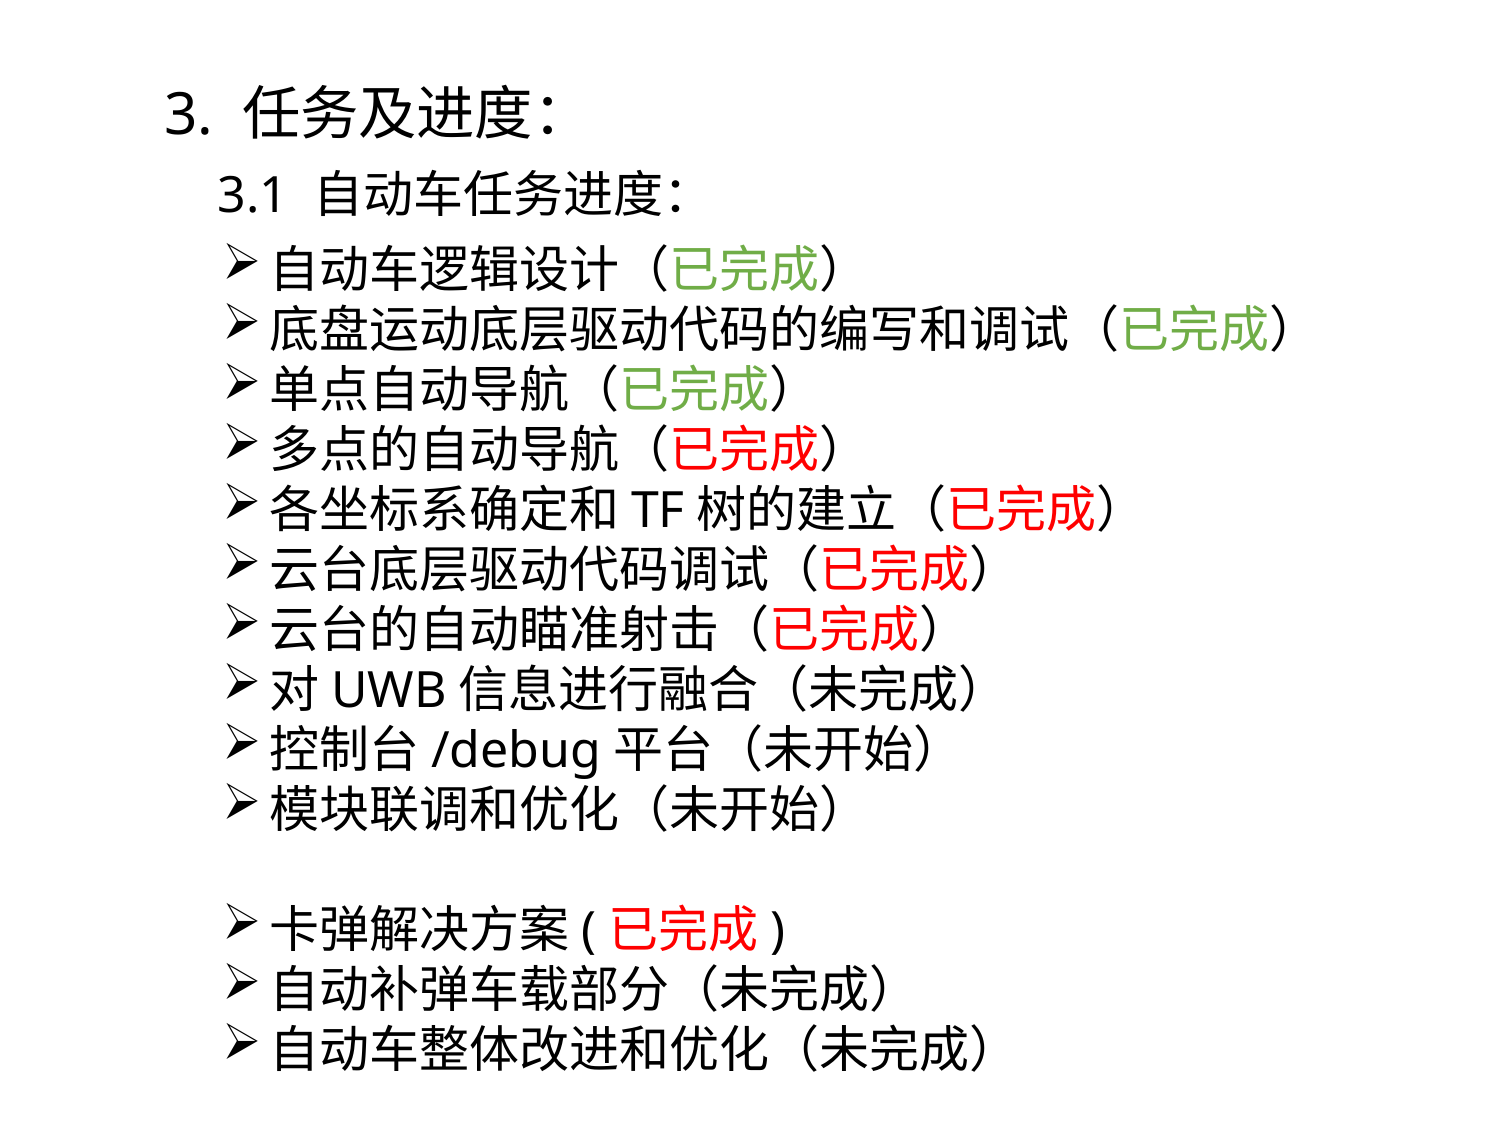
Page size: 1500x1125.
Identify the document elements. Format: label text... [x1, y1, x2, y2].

text_box 自动车逻辑设计（已完成） 底盘运动底层驱动代码的编写和调试（已完成） 单点自动导航（已完成） 多点的自动导航（已完成） 各坐标系确定和TF树的建立（已完成） 云台底层驱动代码调试（已完成） 云台的自动瞄准射击（已完成） 对UWB信息进行融合（未完成） 控制台/debug平台（未开始） 模块联调和优化（未开始） 卡弹解决方案(已完成) 自动补弹车载部分（未完成） 自动车整体改进和优化（未完成） [207, 230, 1473, 1125]
text_box 3. 任务及进度： [149, 68, 558, 154]
text_box 3.1 自动车任务进度： [203, 154, 802, 230]
